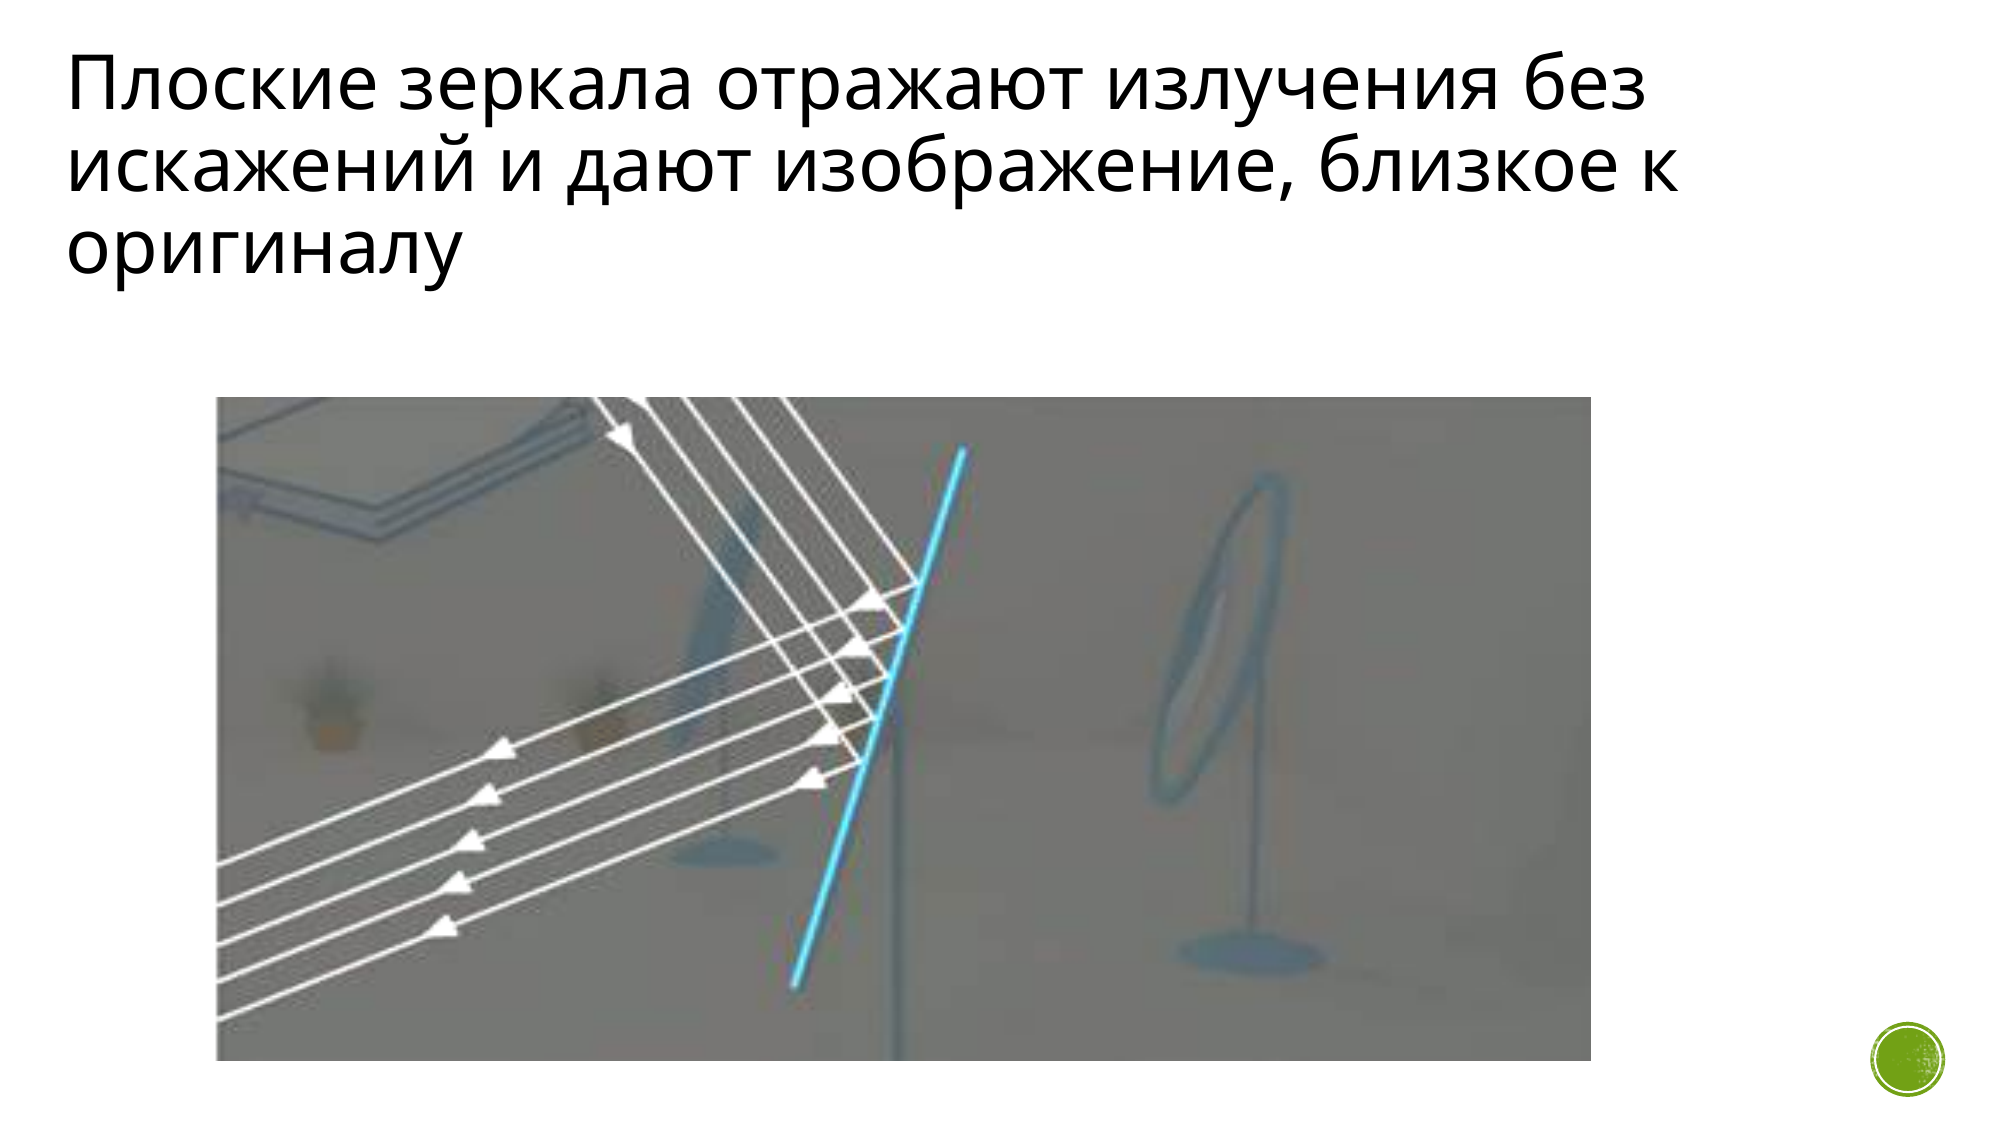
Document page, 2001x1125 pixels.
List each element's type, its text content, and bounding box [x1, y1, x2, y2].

title Плоские зеркала отражают излучения без искажений и дают изображение, близкое к оригиналу [50, 35, 2000, 300]
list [217, 398, 1590, 1060]
